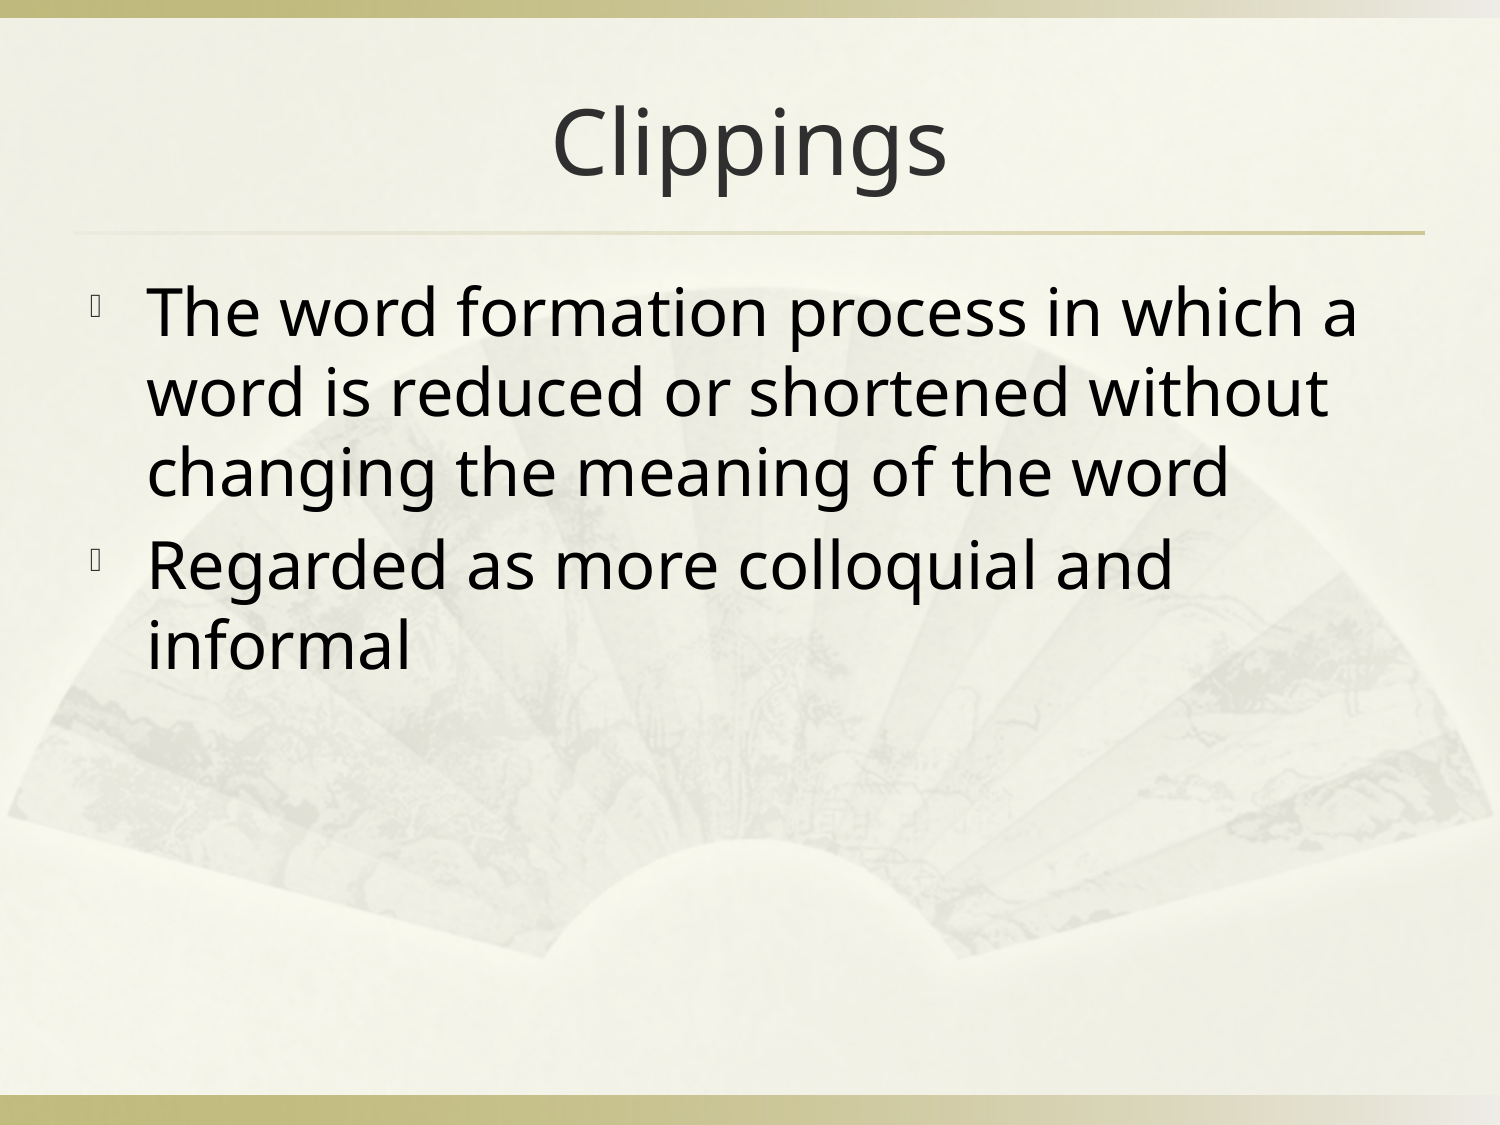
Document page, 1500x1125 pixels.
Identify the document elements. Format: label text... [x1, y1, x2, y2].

list The word formation process in which a word is reduced or shortened without changing the meaning of the word Regarded as more colloquial and informal [75, 262, 1425, 1032]
title Clippings [75, 45, 1425, 233]
